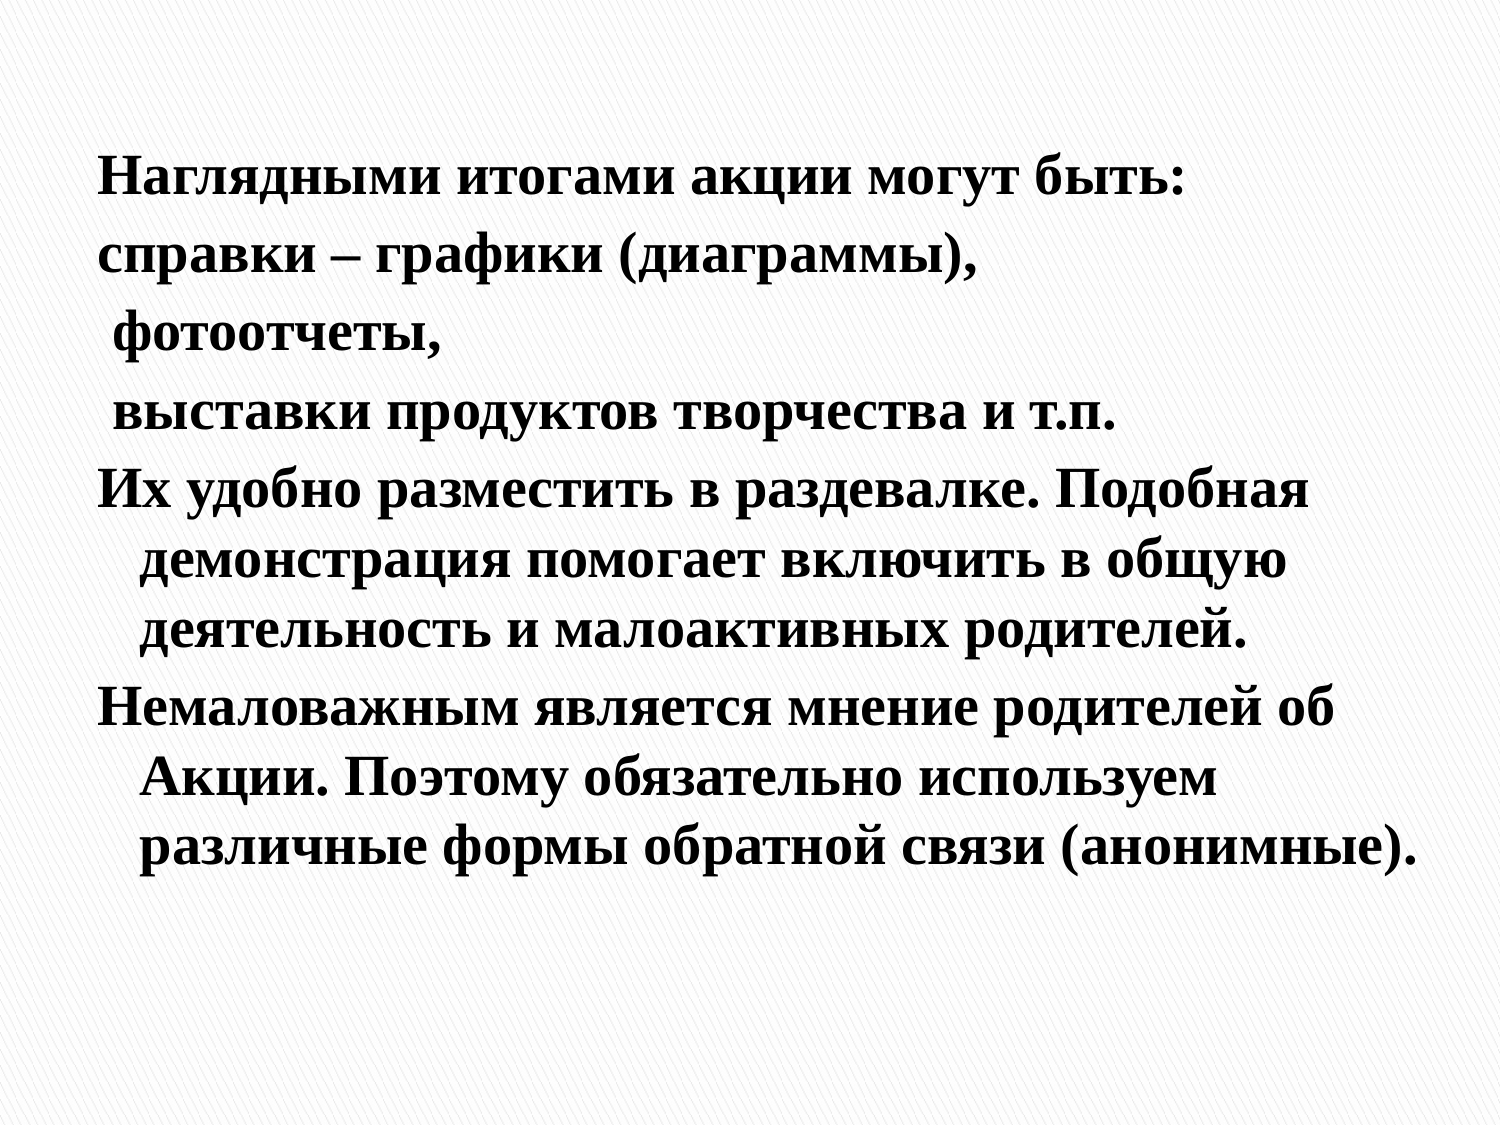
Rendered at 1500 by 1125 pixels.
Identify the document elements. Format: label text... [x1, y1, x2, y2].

list Наглядными итогами акции могут быть: справки – графики (диаграммы), фотоотчеты, выставки продуктов творчества и т.п. Их удобно разместить в раздевалке. Подобная демонстрация помогает включить в общую деятельность и малоактивных родителей. Немаловажным является мнение родителей об Акции. Поэтому обязательно используем различные формы обратной связи (анонимные). [64, 128, 1447, 1125]
